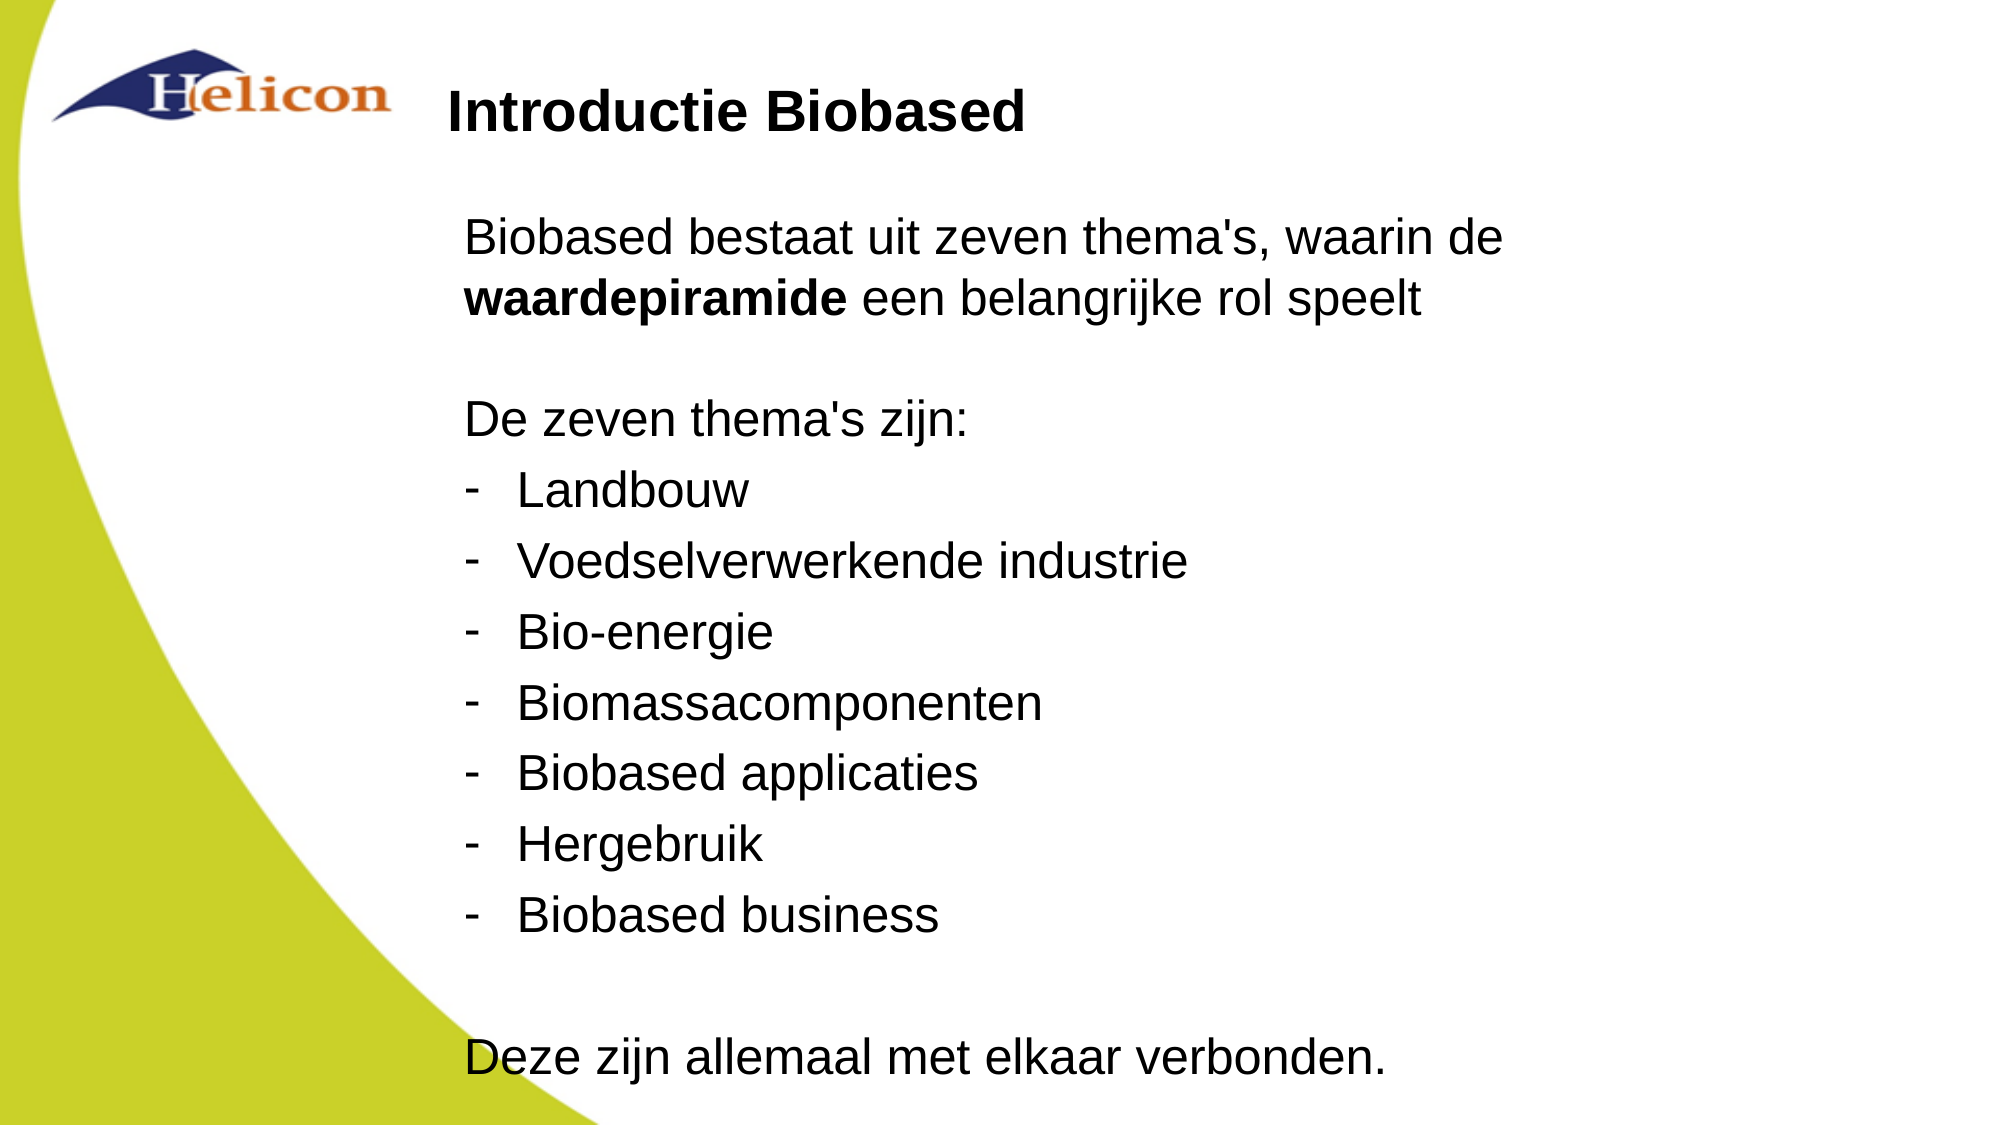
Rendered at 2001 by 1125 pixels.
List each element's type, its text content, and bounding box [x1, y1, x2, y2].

list Biobased bestaat uit zeven thema's, waarin de waardepiramide een belangrijke rol speelt De zeven thema's zijn: Landbouw Voedselverwerkende industrie Bio-energie Biomassacomponenten Biobased applicaties Hergebruik Biobased business Deze zijn allemaal met elkaar verbonden. [448, 196, 1900, 1094]
picture [0, 0, 2000, 1125]
title Introductie Biobased [432, 54, 1887, 161]
